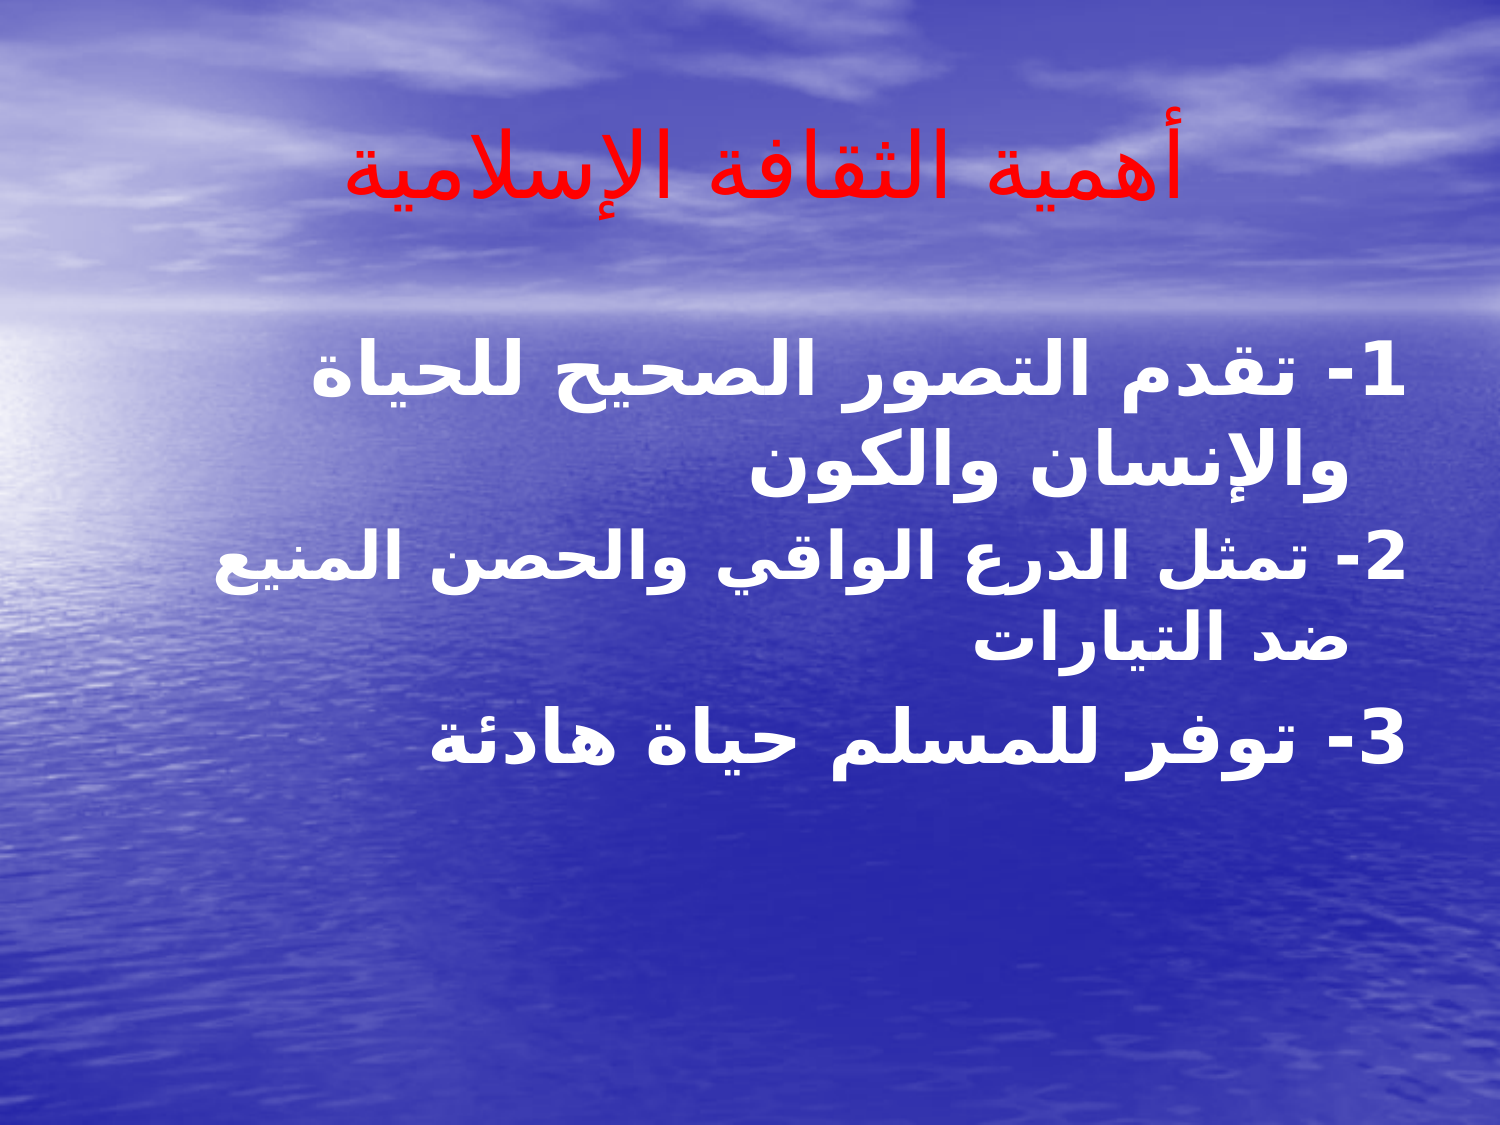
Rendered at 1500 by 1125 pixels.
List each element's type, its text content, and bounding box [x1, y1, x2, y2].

title أهمية الثقافة الإسلامية [74, 47, 1426, 276]
list 1- تقدم التصور الصحيح للحياة والإنسان والكون 2- تمثل الدرع الواقي والحصن المنيع ضد التيارات 3- توفر للمسلم حياة هادئة [74, 312, 1426, 988]
